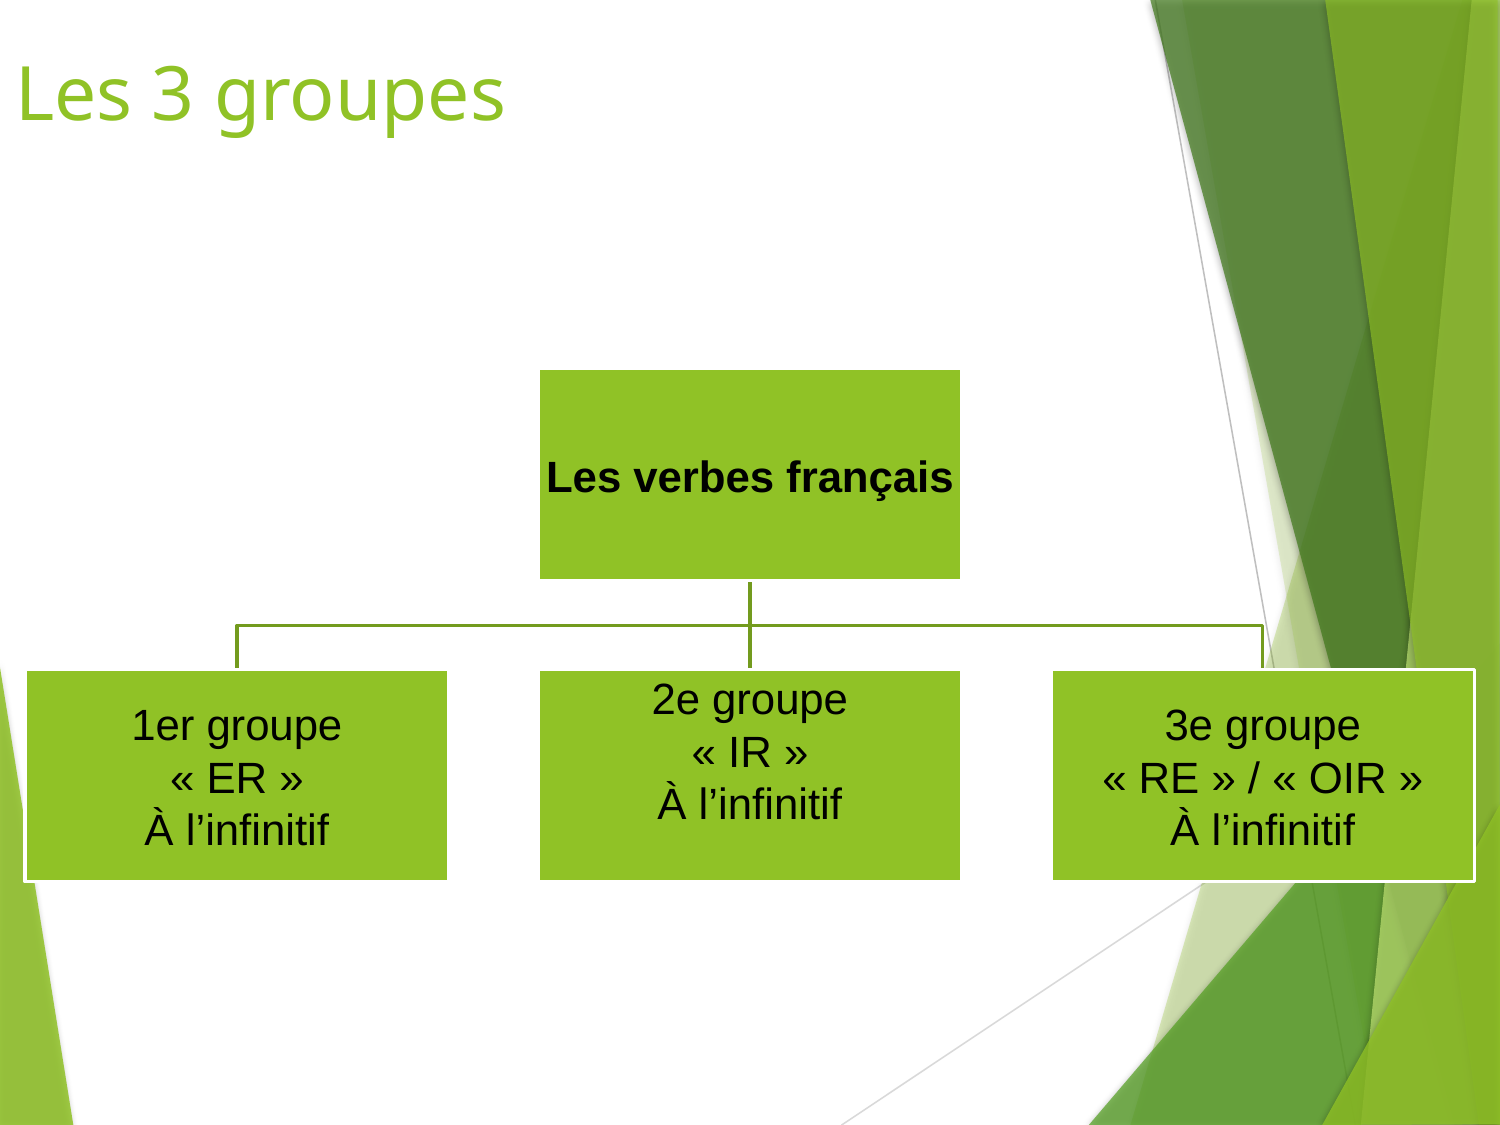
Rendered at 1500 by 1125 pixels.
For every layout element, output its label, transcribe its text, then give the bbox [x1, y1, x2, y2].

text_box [24, 249, 1476, 1002]
title Les 3 groupes [0, 37, 1397, 255]
